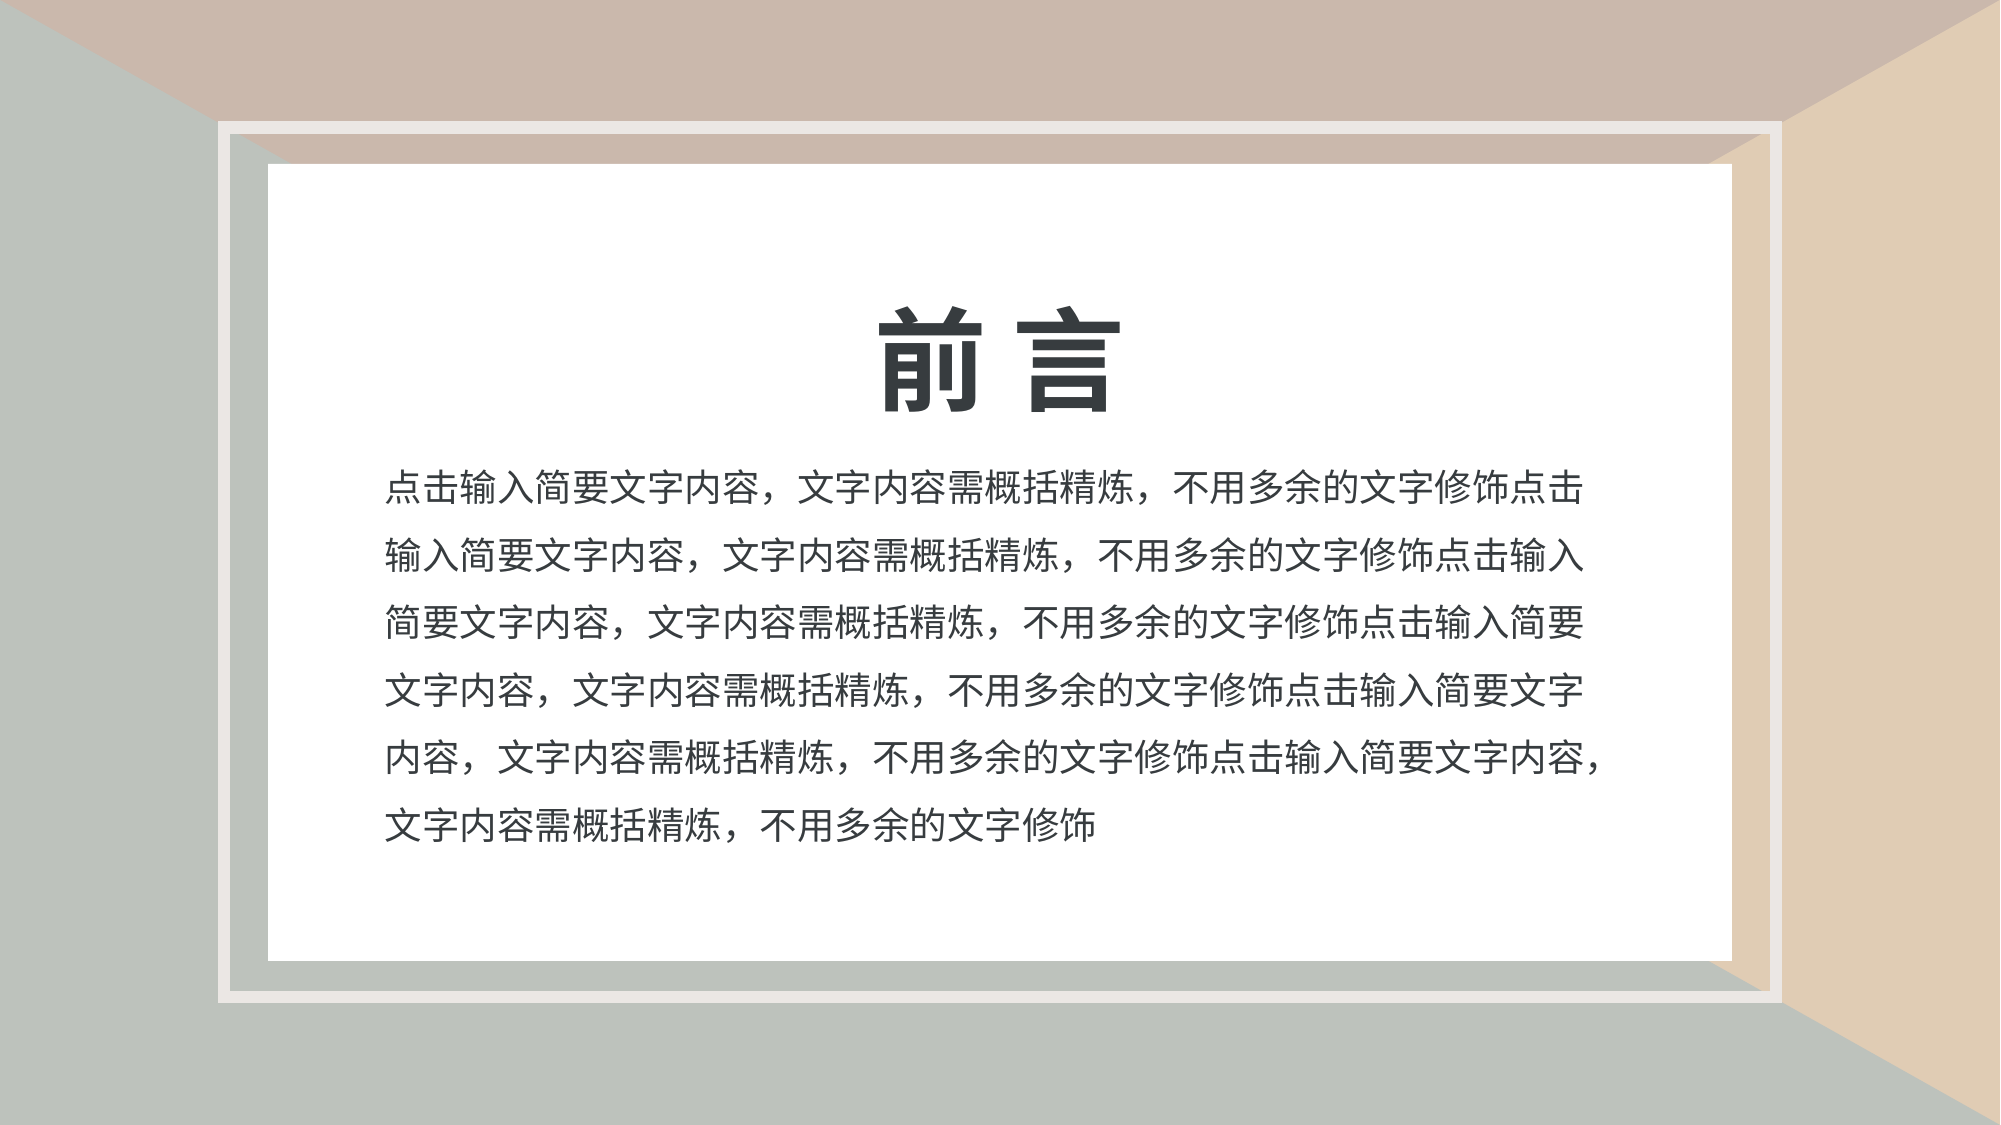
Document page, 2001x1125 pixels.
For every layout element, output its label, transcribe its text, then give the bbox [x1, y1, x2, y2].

text_box 前 言 [859, 282, 1141, 433]
text_box 点击输入简要文字内容，文字内容需概括精炼，不用多余的文字修饰点击输入简要文字内容，文字内容需概括精炼，不用多余的文字修饰点击输入简要文字内容，文字内容需概括精炼，不用多余的文字修饰点击输入简要文字内容，文字内容需概括精炼，不用多余的文字修饰点击输入简要文字内容，文字内容需概括精炼，不用多余的文字修饰点击输入简要文字内容，文字内容需概括精炼，不用多余的文字修饰 [370, 434, 1630, 854]
